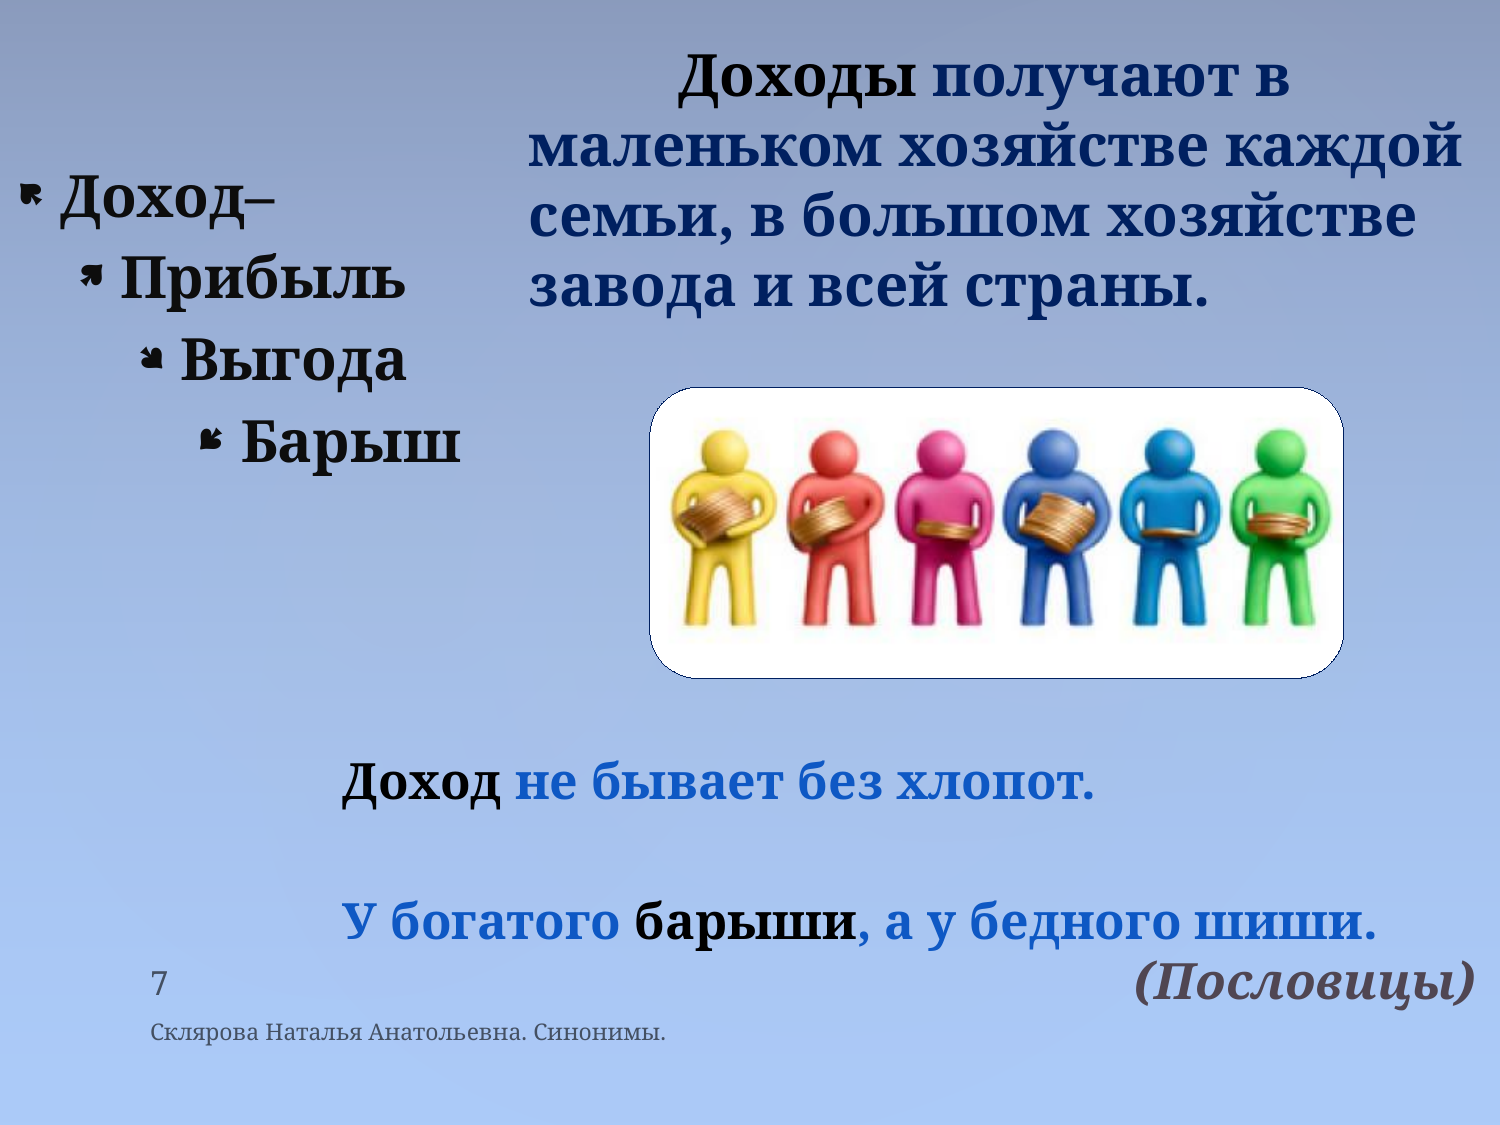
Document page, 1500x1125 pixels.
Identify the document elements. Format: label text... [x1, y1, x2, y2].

text_box Доходы получают в маленьком хозяйстве каждой семьи, в большом хозяйстве завода и всей страны. [513, 30, 1480, 416]
slide_number 7 [135, 958, 485, 1009]
footer Склярова Наталья Анатольевна. Синонимы. [135, 1009, 885, 1070]
picture [649, 386, 1345, 679]
list Доход не бывает без хлопот. У богатого барыши, а у бедного шиши. (Пословицы) [324, 692, 1500, 998]
list Доход– Прибыль Выгода Барыш [0, 35, 537, 598]
